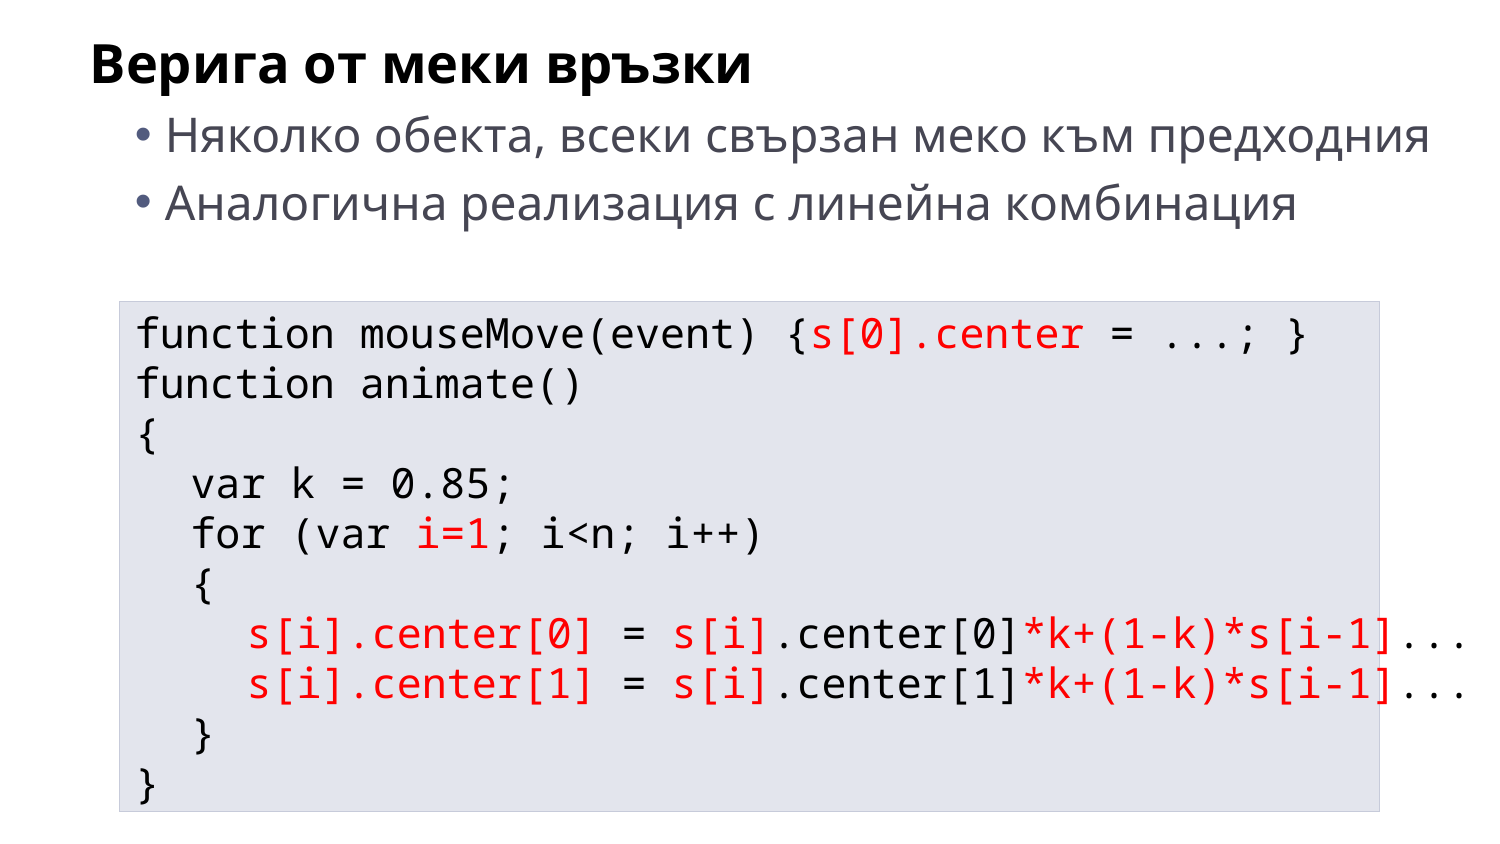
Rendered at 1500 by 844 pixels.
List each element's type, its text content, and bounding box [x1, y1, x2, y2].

list Верига от меки връзки Няколко обекта, всеки свързан меко към предходния Аналогична реализация с линейна комбинация [75, 21, 1475, 835]
text_box function mouseMove(event) {s[0].center = ...; } function animate() { var k = 0.85; for (var i=1; i<n; i++) { s[i].center[0] = s[i].center[0]*k+(1-k)*s[i-1]... s[i].center[1] = s[i].center[1]*k+(1-k)*s[i-1]... } } [119, 301, 1380, 812]
